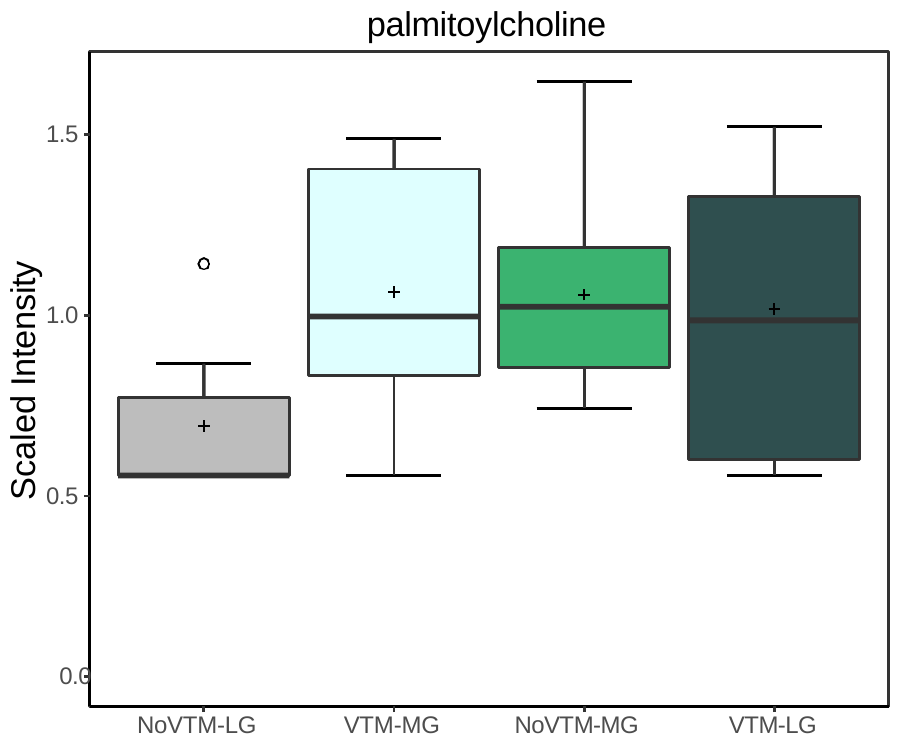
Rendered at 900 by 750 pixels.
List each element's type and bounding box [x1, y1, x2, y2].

text_box [1, 256, 82, 509]
slide_number [134, 713, 263, 750]
footer [57, 661, 95, 750]
text_box [83, 50, 891, 738]
text_box [364, 0, 614, 44]
text_box [44, 116, 82, 148]
